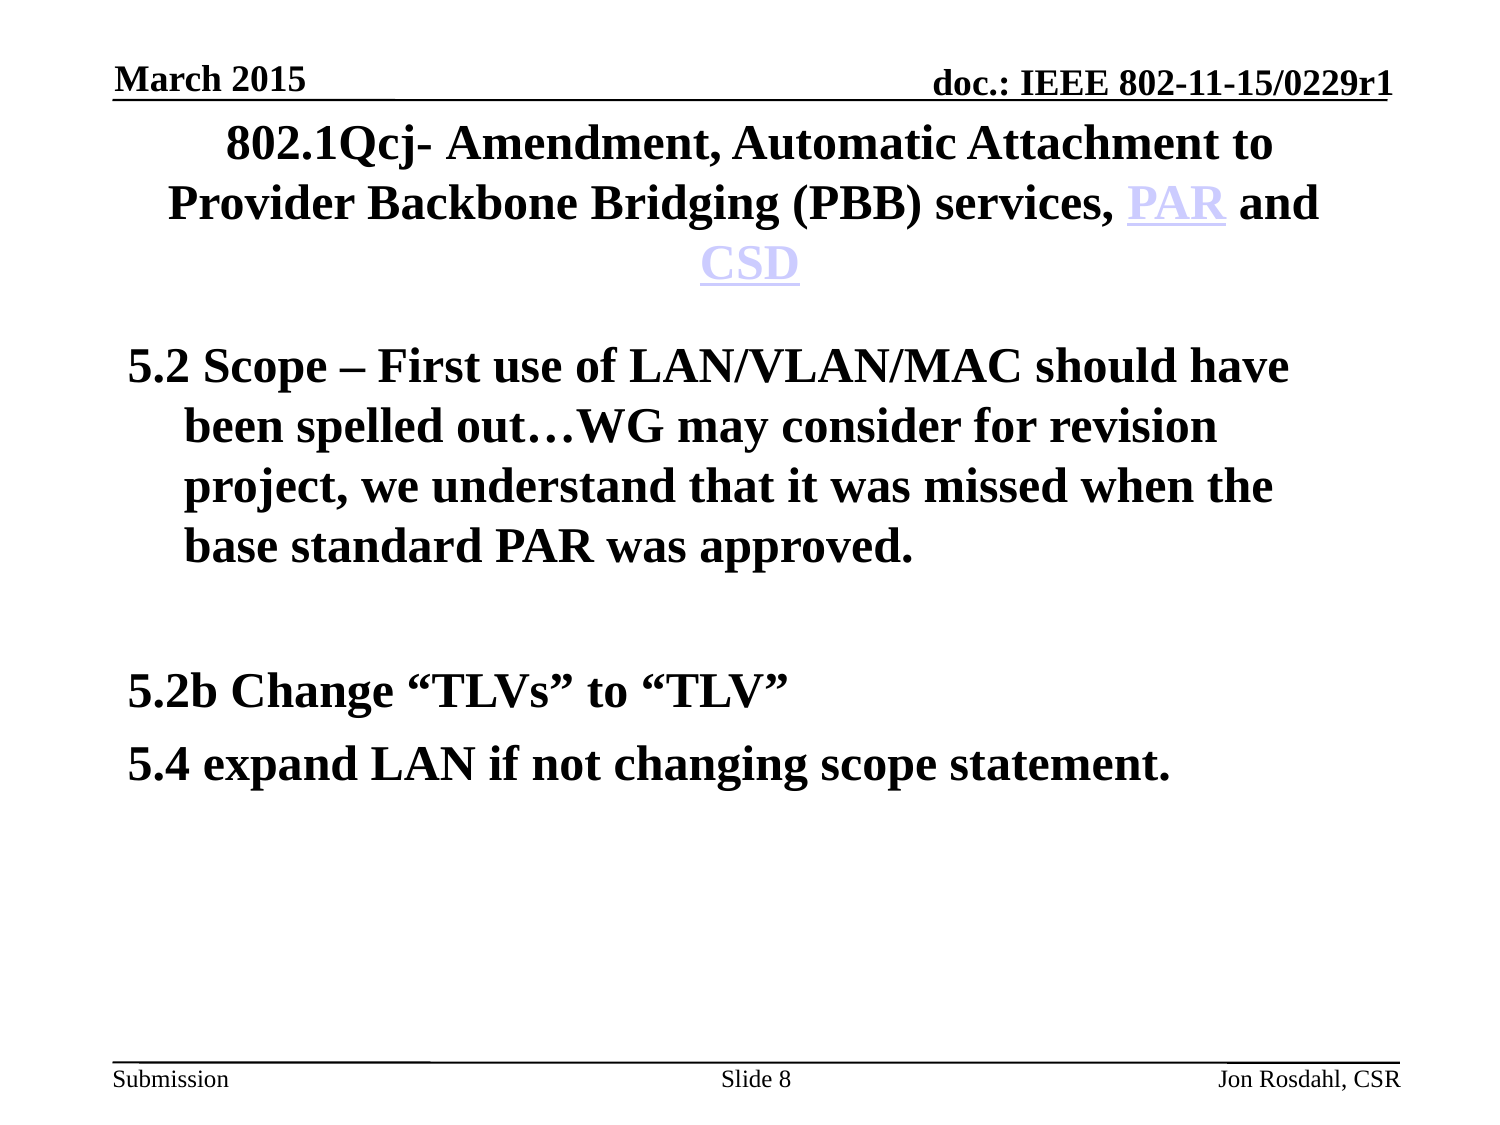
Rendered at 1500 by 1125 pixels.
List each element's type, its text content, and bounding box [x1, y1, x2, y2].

slide_number Slide 8 [712, 1061, 800, 1123]
title 802.1Qcj- Amendment, Automatic Attachment to Provider Backbone Bridging (PBB) services, PAR and CSD [112, 112, 1388, 288]
list 5.2 Scope – First use of LAN/VLAN/MAC should have been spelled out…WG may consider for revision project, we understand that it was missed when the base standard PAR was approved. 5.2b Change “TLVs” to “TLV” 5.4 expand LAN if not changing scope statement. [112, 324, 1388, 1000]
footer Jon Rosdahl, CSR [878, 1061, 1402, 1093]
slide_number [114, 54, 423, 100]
